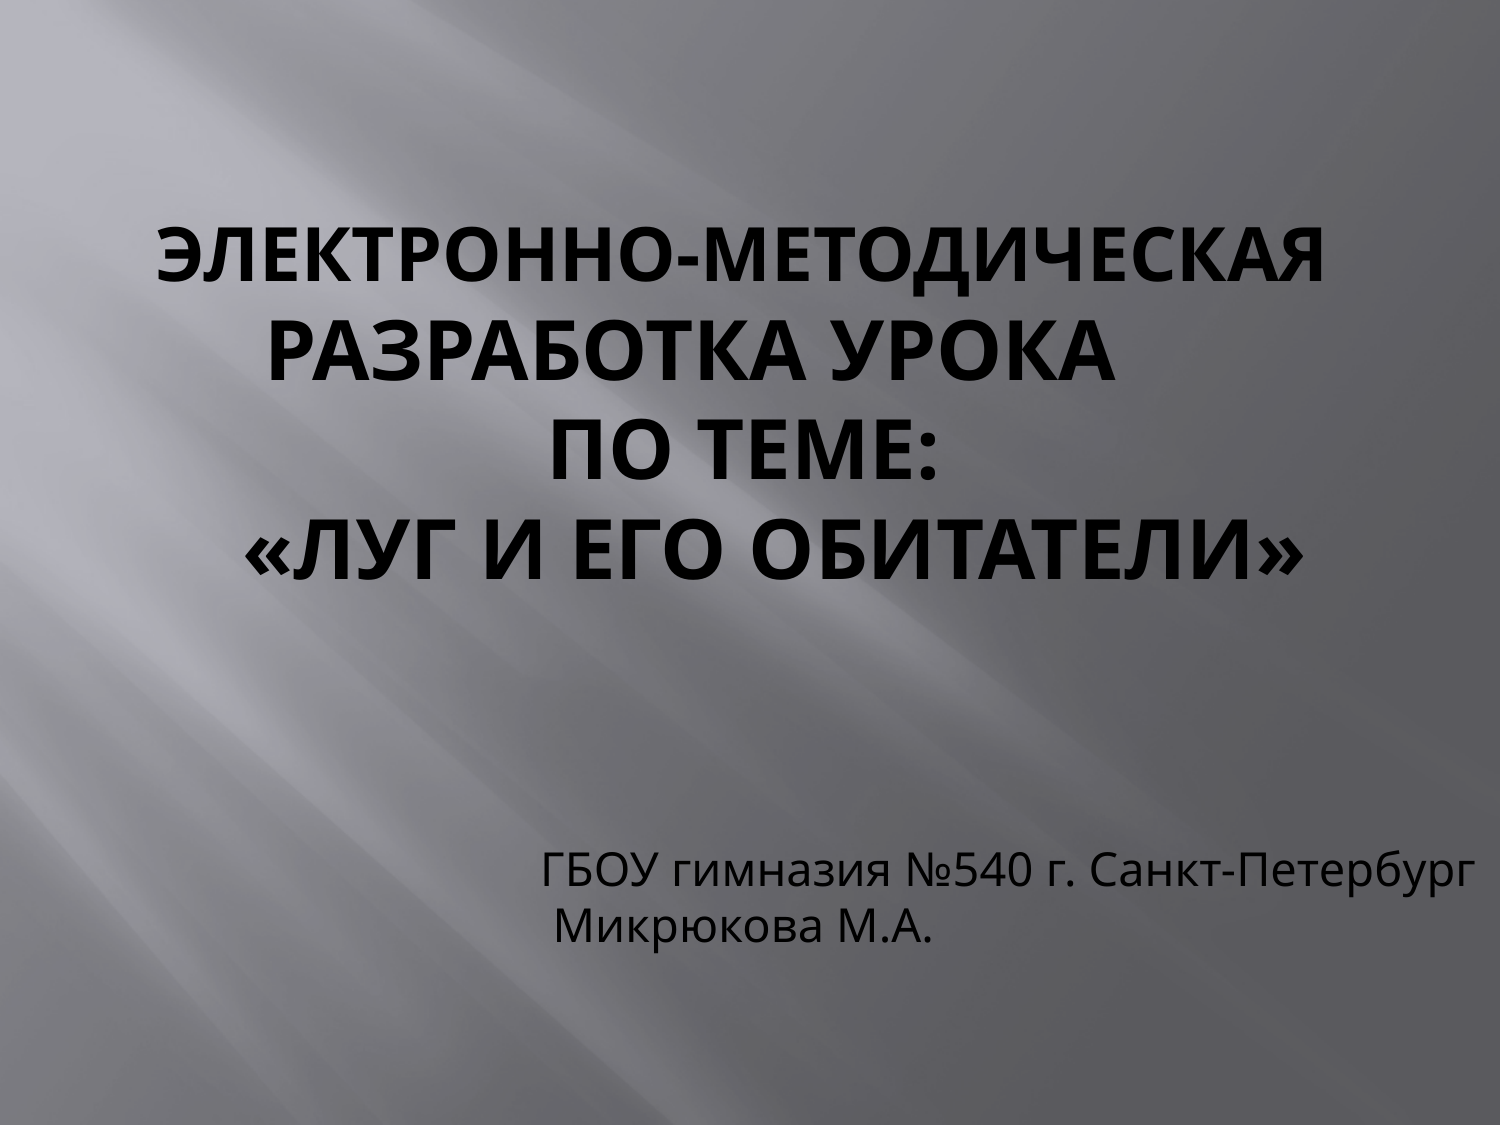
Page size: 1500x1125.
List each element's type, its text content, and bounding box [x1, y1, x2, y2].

text_box ГБОУ гимназия №540 г. Санкт-Петербург Микрюкова М.А. [525, 831, 1500, 960]
text_box ЭЛЕКТРОННО-МЕТОДИЧЕСКАЯ РАЗРАБОТКА УРОКА ПО ТЕМЕ: «ЛУГ И ЕГО ОБИТАТЕЛИ» [140, 199, 1395, 604]
